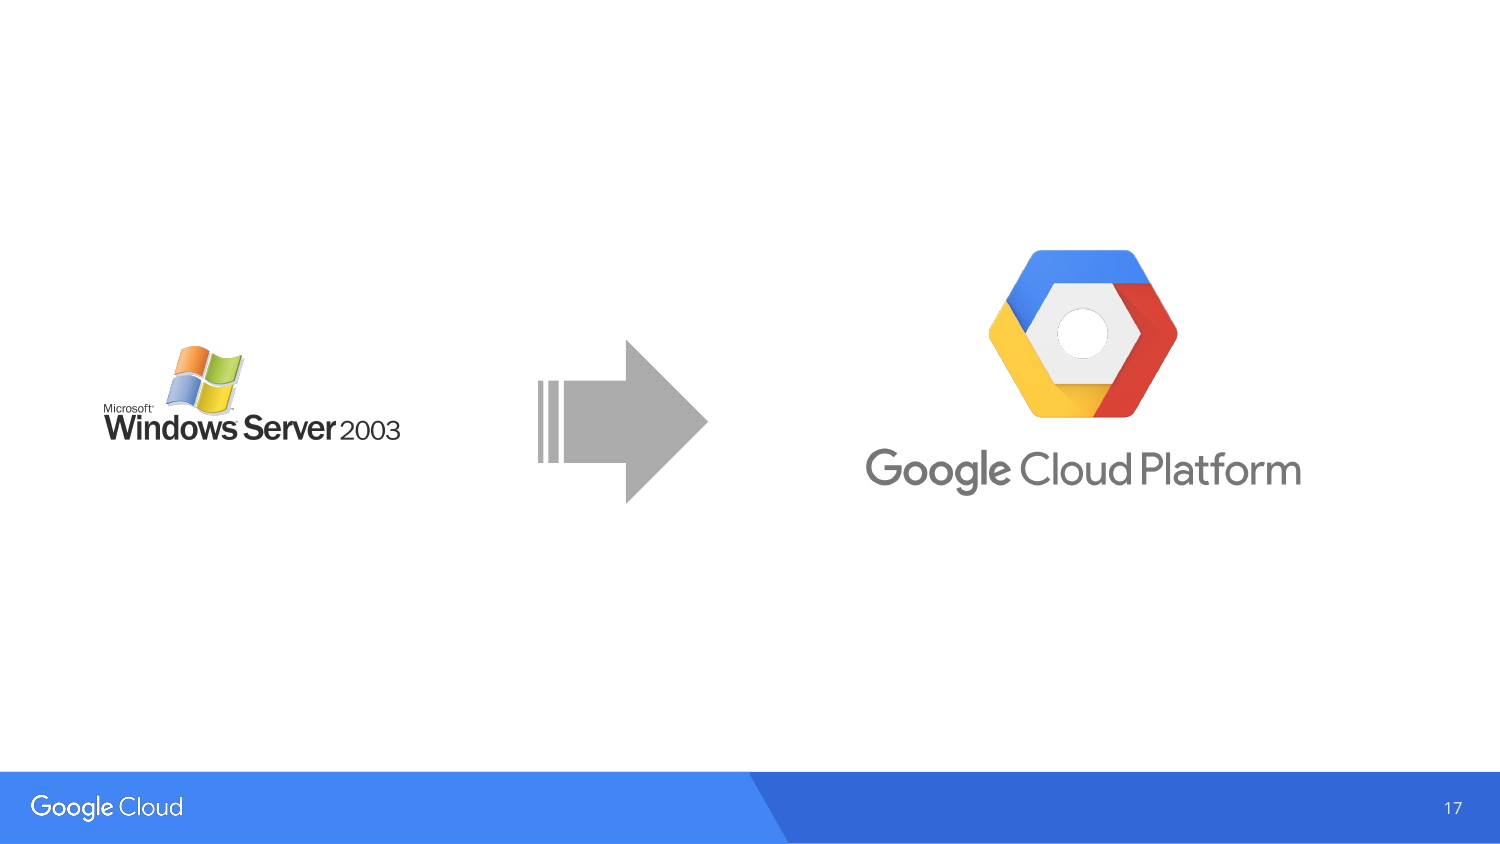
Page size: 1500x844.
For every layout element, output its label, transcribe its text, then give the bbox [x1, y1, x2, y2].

text_box [563, 339, 709, 505]
text_box [750, 771, 1500, 844]
text_box [0, 771, 789, 844]
picture [104, 346, 400, 441]
picture [821, 205, 1345, 529]
text_box [548, 380, 559, 463]
text_box ‹#› [1137, 796, 1463, 822]
picture [28, 783, 185, 835]
text_box [538, 380, 544, 463]
